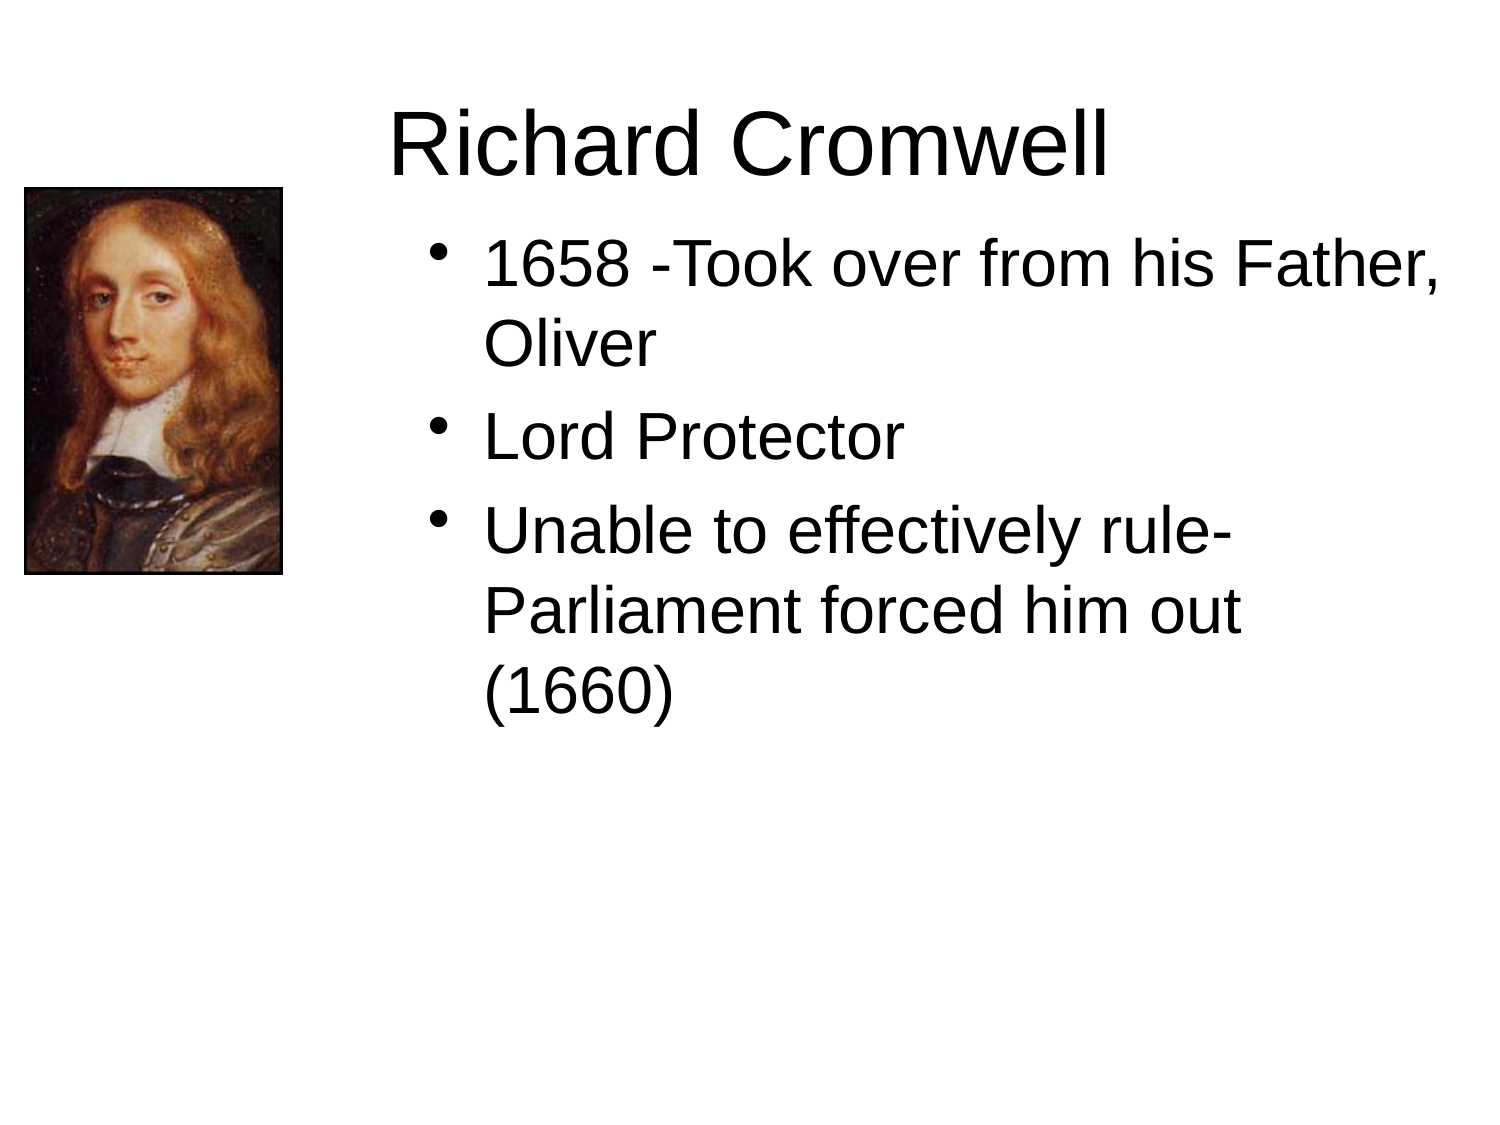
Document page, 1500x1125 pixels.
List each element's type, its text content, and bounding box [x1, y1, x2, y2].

picture [24, 187, 283, 576]
list 1658 -Took over from his Father, Oliver Lord Protector Unable to effectively rule- Parliament forced him out (1660) [412, 212, 1463, 1026]
title Richard Cromwell [74, 44, 1426, 233]
